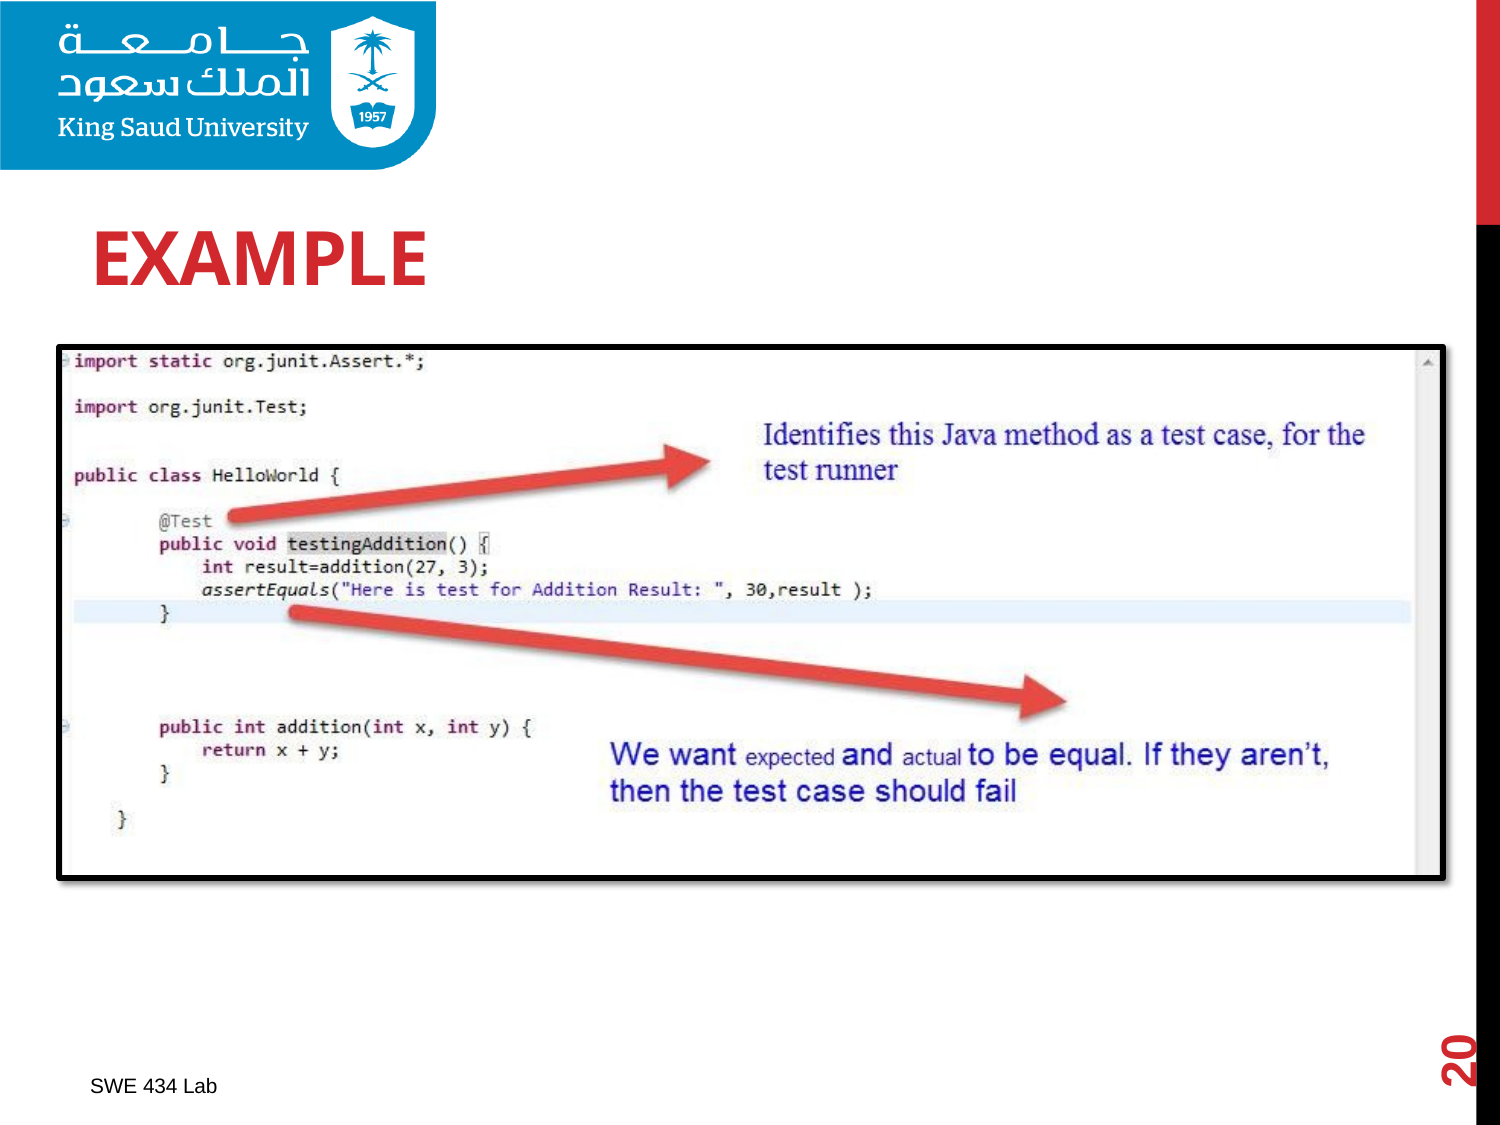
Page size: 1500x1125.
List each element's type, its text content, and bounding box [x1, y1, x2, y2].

title EXAMPLE [87, 210, 485, 339]
text_box [59, 346, 1443, 879]
text_box [0, 0, 438, 175]
text_box [52, 339, 1459, 894]
text_box 20 [1433, 1030, 1489, 1091]
footer SWE 434 Lab [87, 1074, 220, 1125]
